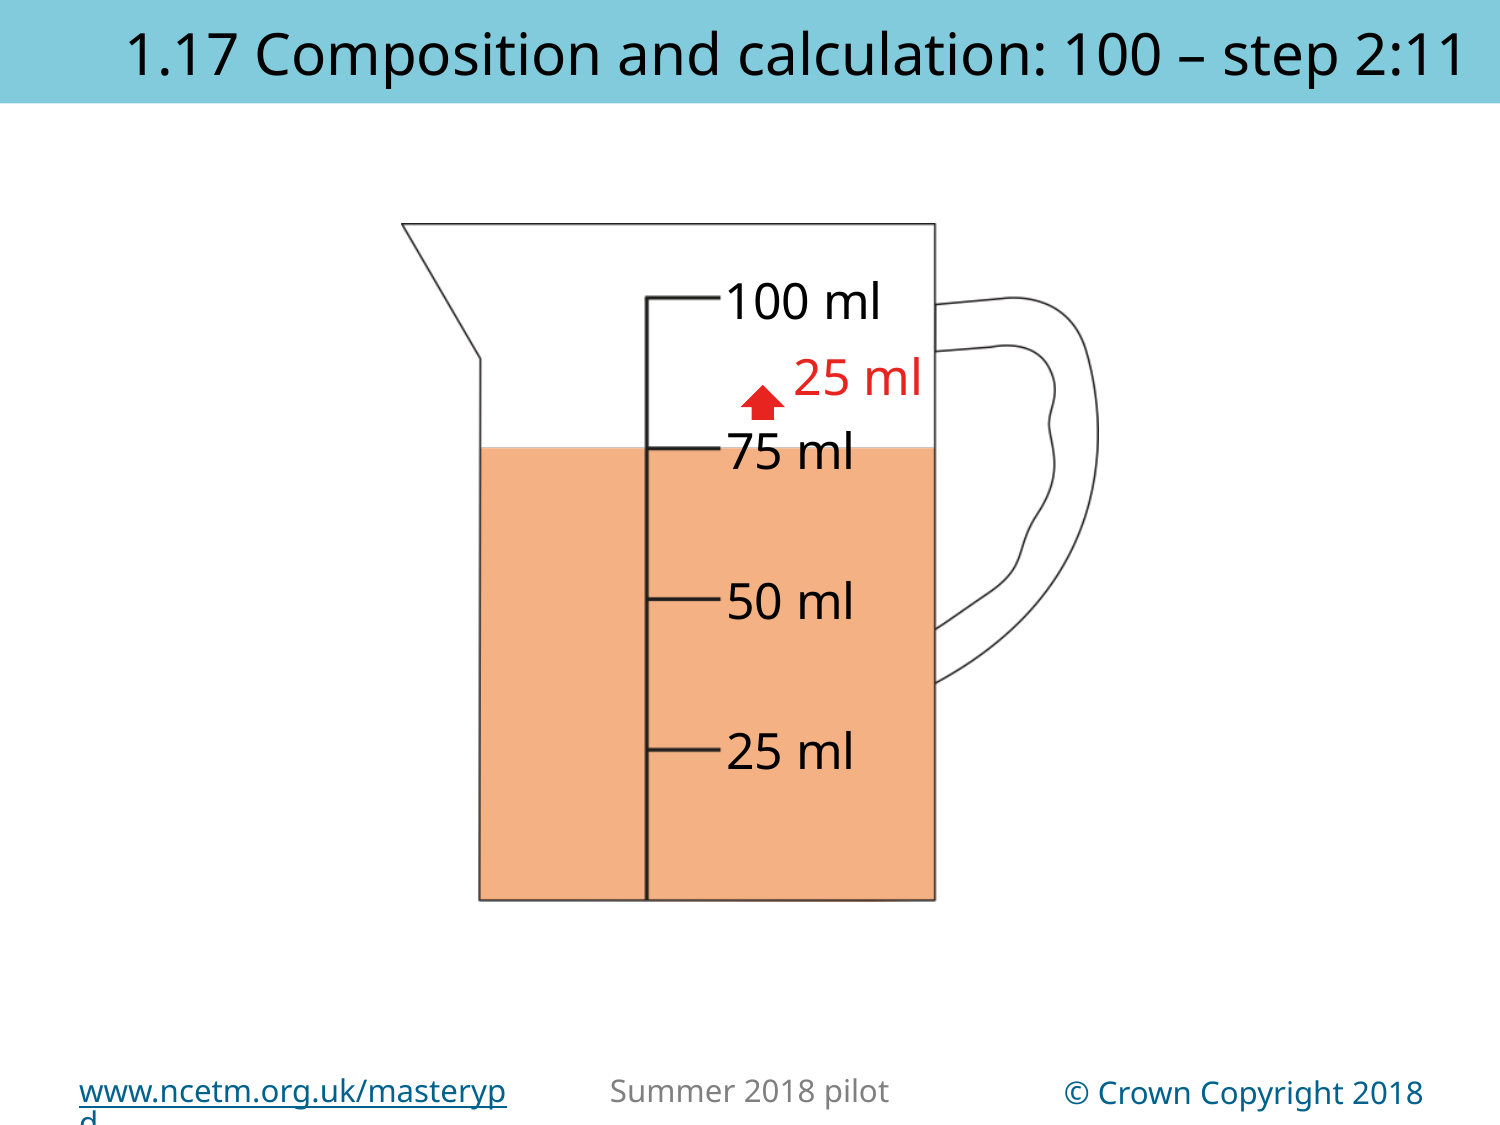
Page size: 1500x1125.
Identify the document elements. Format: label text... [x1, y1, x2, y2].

picture [401, 222, 1099, 903]
list 1.17 Composition and calculation: 100 – step 2:11 [0, 0, 1500, 104]
